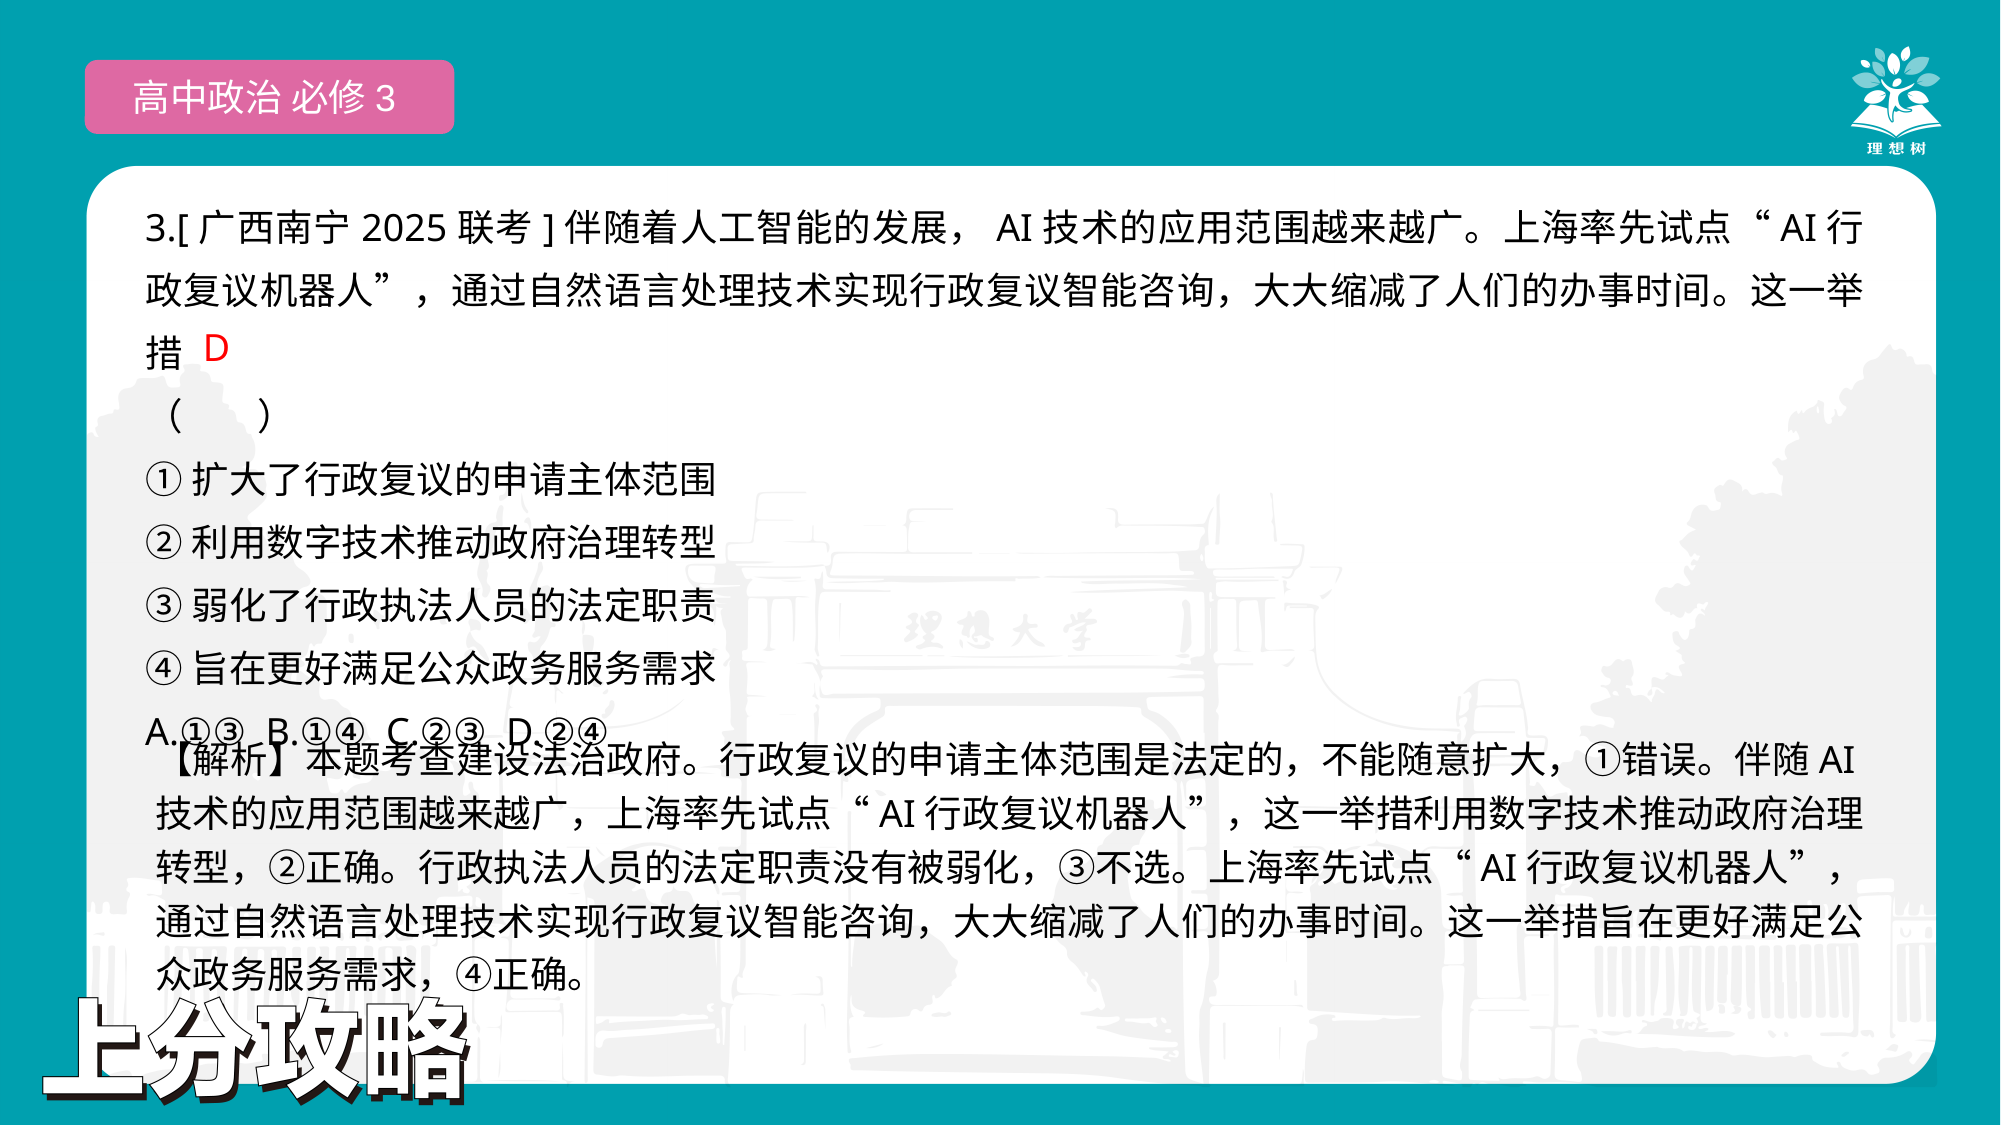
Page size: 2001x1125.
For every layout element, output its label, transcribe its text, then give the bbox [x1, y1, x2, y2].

text_box D [178, 294, 296, 377]
text_box 【解析】本题考查建设法治政府。行政复议的申请主体范围是法定的，不能随意扩大，①错误。伴随AI技术的应用范围越来越广，上海率先试点“AI行政复议机器人”，这一举措利用数字技术推动政府治理转型，②正确。行政执法人员的法定职责没有被弱化，③不选。上海率先试点“AI行政复议机器人”，通过自然语言处理技术实现行政复议智能咨询，大大缩减了人们的办事时间。这一举措旨在更好满足公众政务服务需求，④正确。 [140, 719, 1880, 1004]
text_box 高中政治 必修3 [83, 58, 456, 135]
text_box 3.[广西南宁2025联考]伴随着人工智能的发展，AI技术的应用范围越来越广。上海率先试点“AI行政复议机器人”，通过自然语言处理技术实现行政复议智能咨询，大大缩减了人们的办事时间。这一举措 （ ） ①扩大了行政复议的申请主体范围 ②利用数字技术推动政府治理转型 ③弱化了行政执法人员的法定职责 ④旨在更好满足公众政务服务需求 A.①③ B.①④ C.②③ D.②④ [130, 178, 1880, 761]
picture [0, 0, 2001, 1125]
